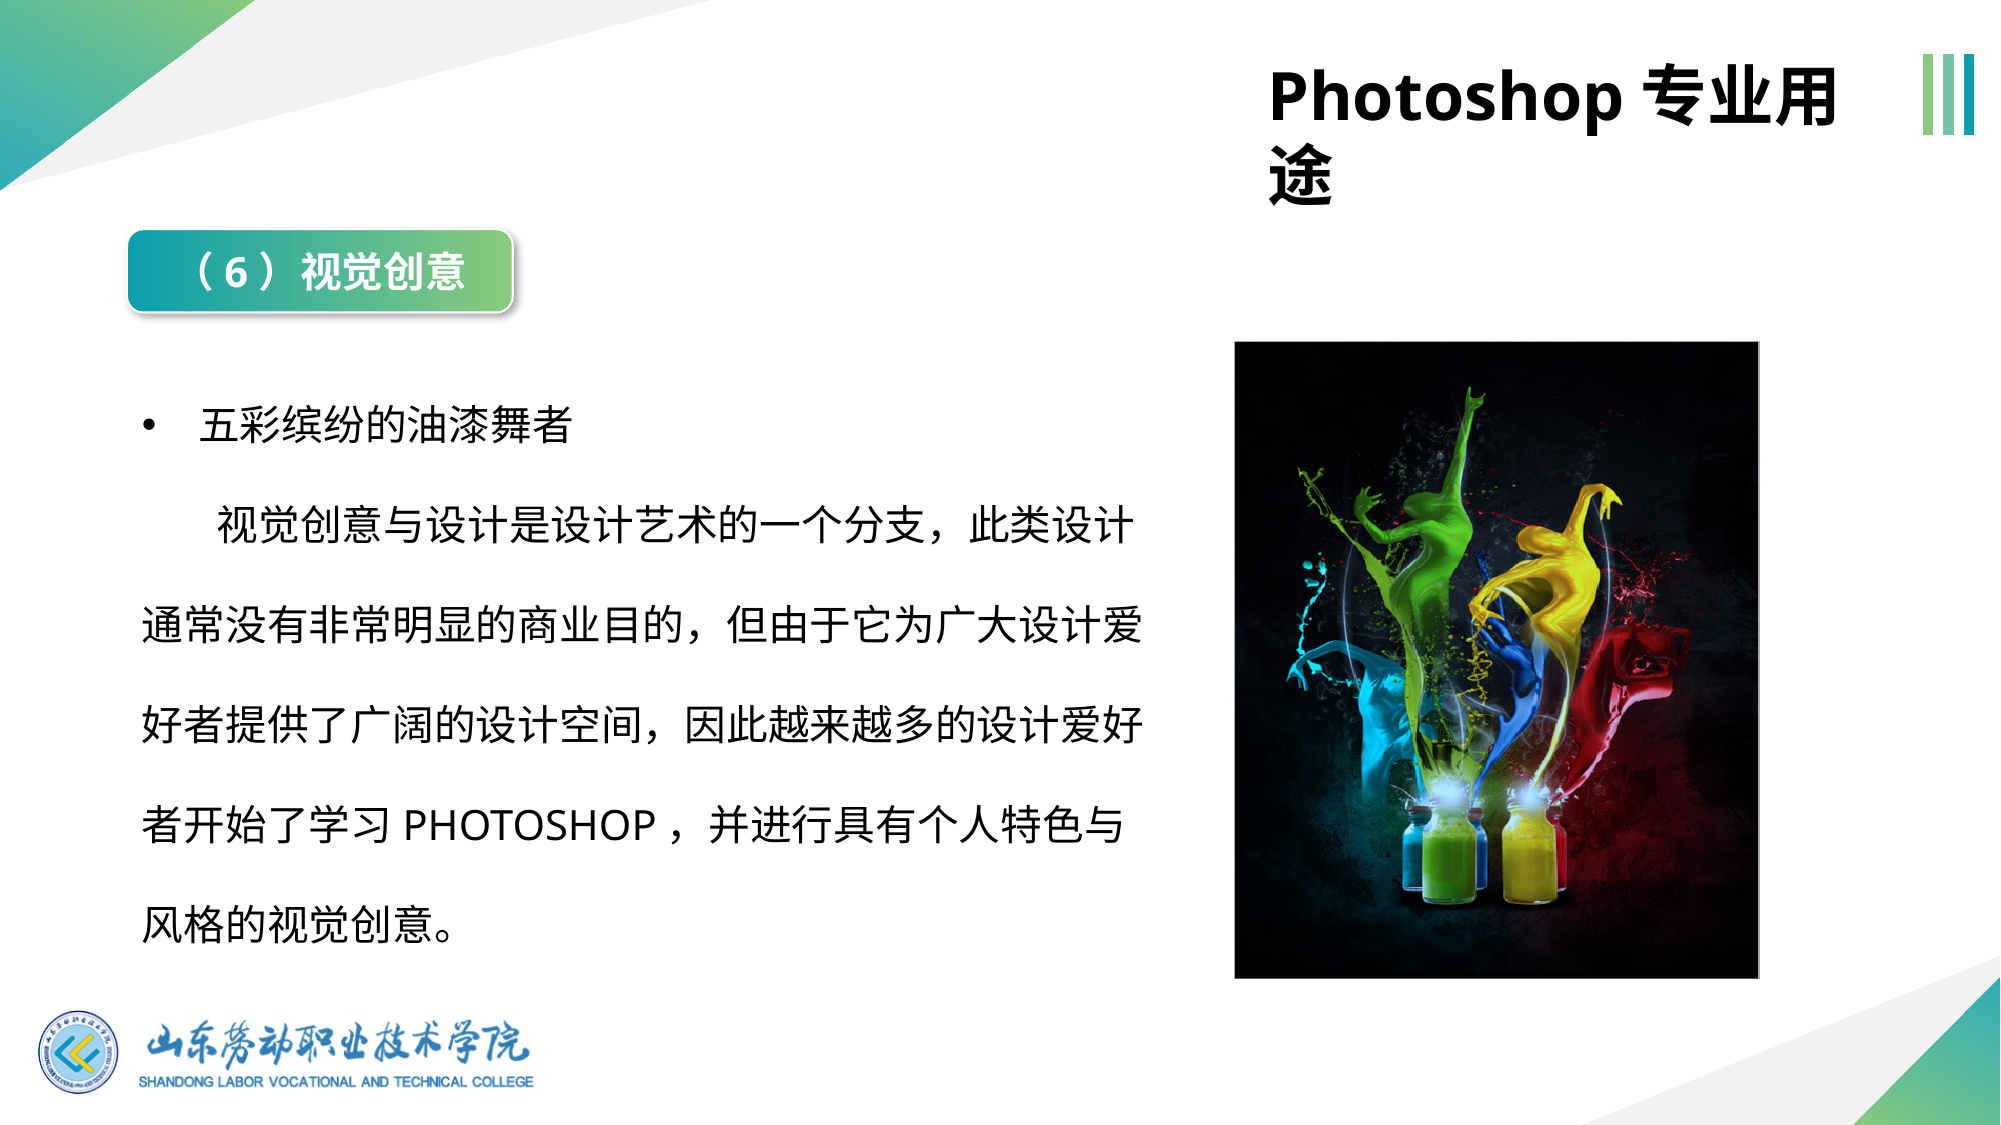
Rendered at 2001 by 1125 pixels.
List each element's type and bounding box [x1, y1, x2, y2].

picture [1234, 341, 1760, 980]
picture [38, 1010, 550, 1094]
text_box [0, 0, 2000, 1125]
text_box [1928, 54, 1969, 136]
text_box [126, 229, 513, 313]
